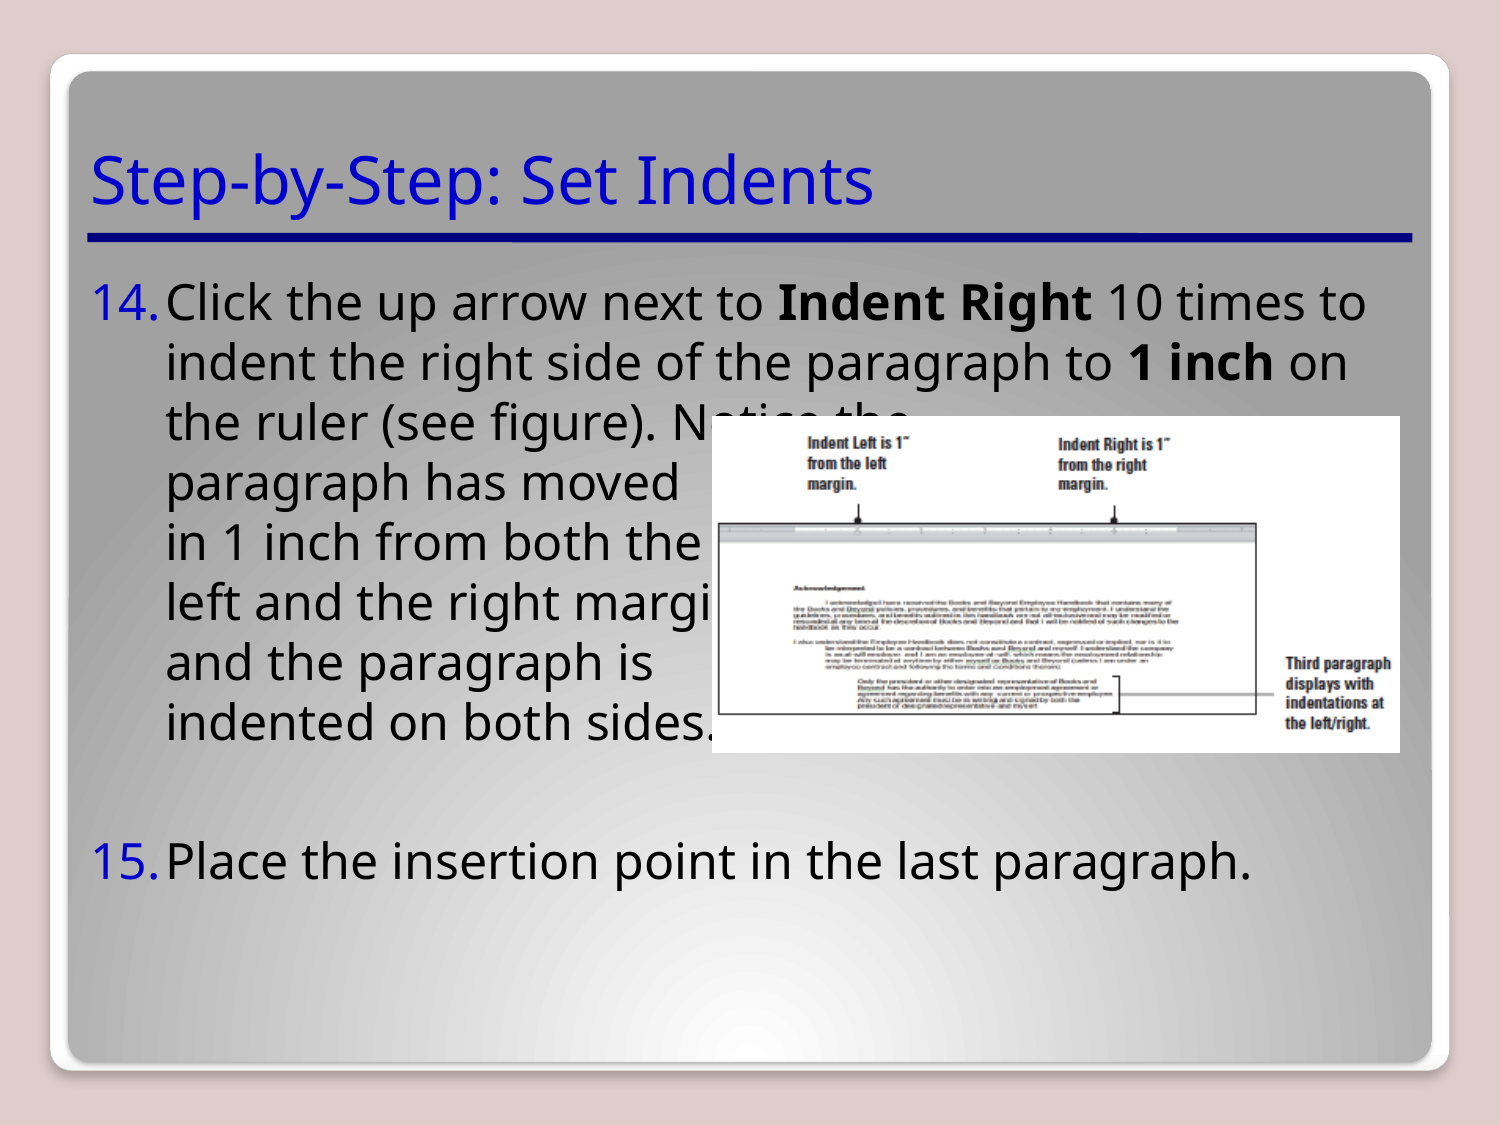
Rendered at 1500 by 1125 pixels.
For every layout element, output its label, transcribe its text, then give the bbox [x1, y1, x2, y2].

title Step-by-Step: Set Indents [74, 74, 1426, 226]
picture [712, 416, 1401, 753]
list Click the up arrow next to Indent Right 10 times to indent the right side of the paragraph to 1 inch on the ruler (see figure). Notice the paragraph has moved in 1 inch from both the left and the right margin and the paragraph is indented on both sides. Place the insertion point in the last paragraph. [75, 262, 1425, 1063]
